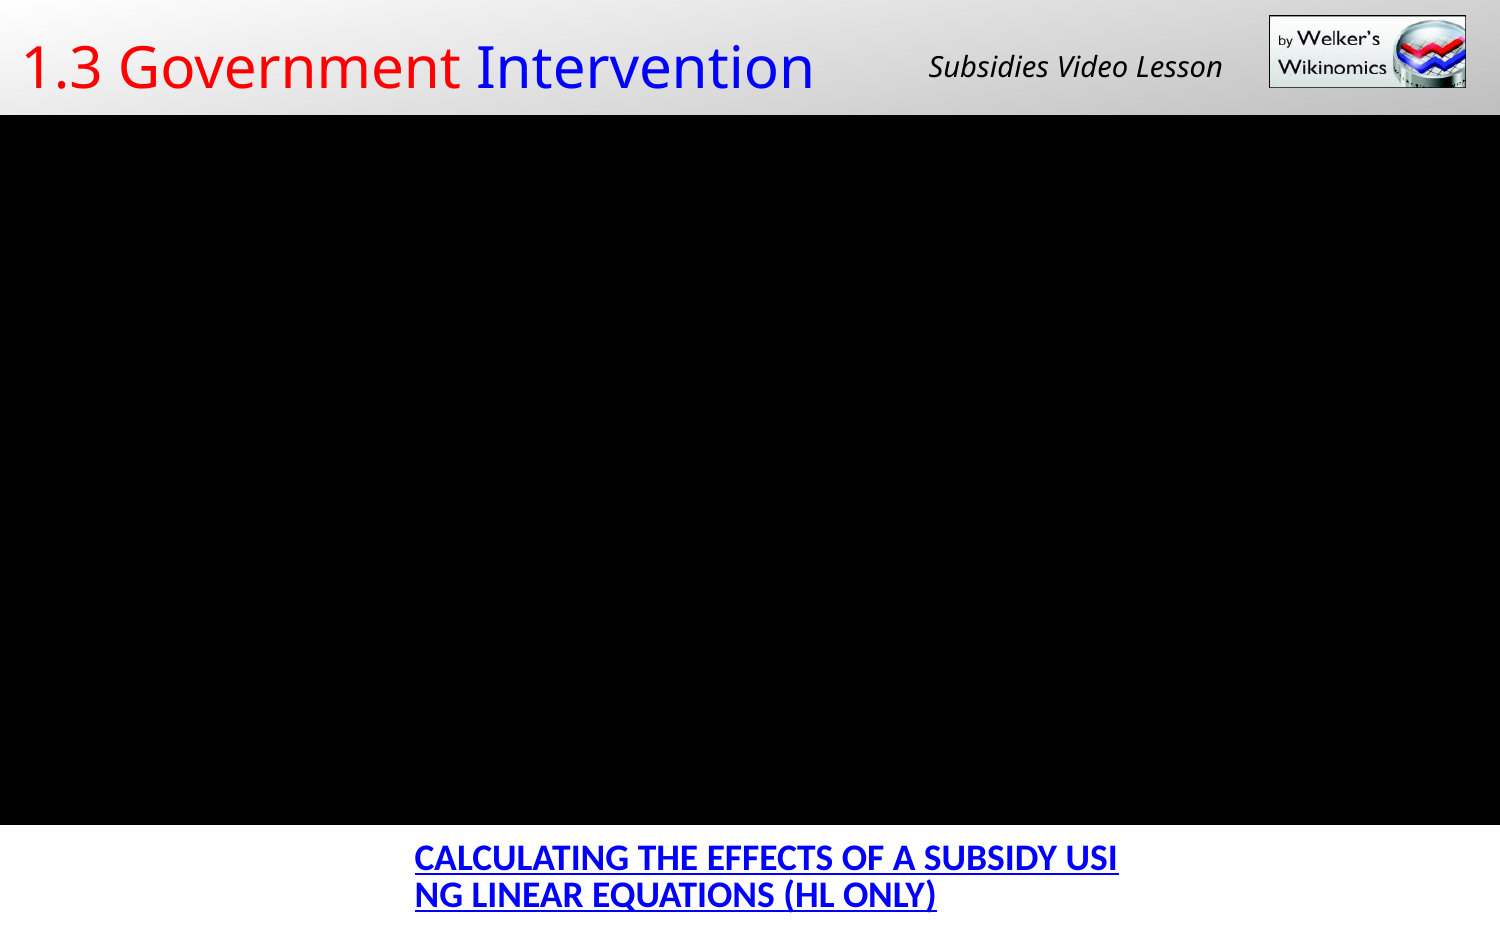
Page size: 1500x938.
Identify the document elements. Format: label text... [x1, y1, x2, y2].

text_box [0, 0, 1500, 113]
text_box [0, 114, 1500, 826]
text_box CALCULATING THE EFFECTS OF A SUBSIDY USING LINEAR EQUATIONS (HL ONLY) [399, 834, 1150, 885]
